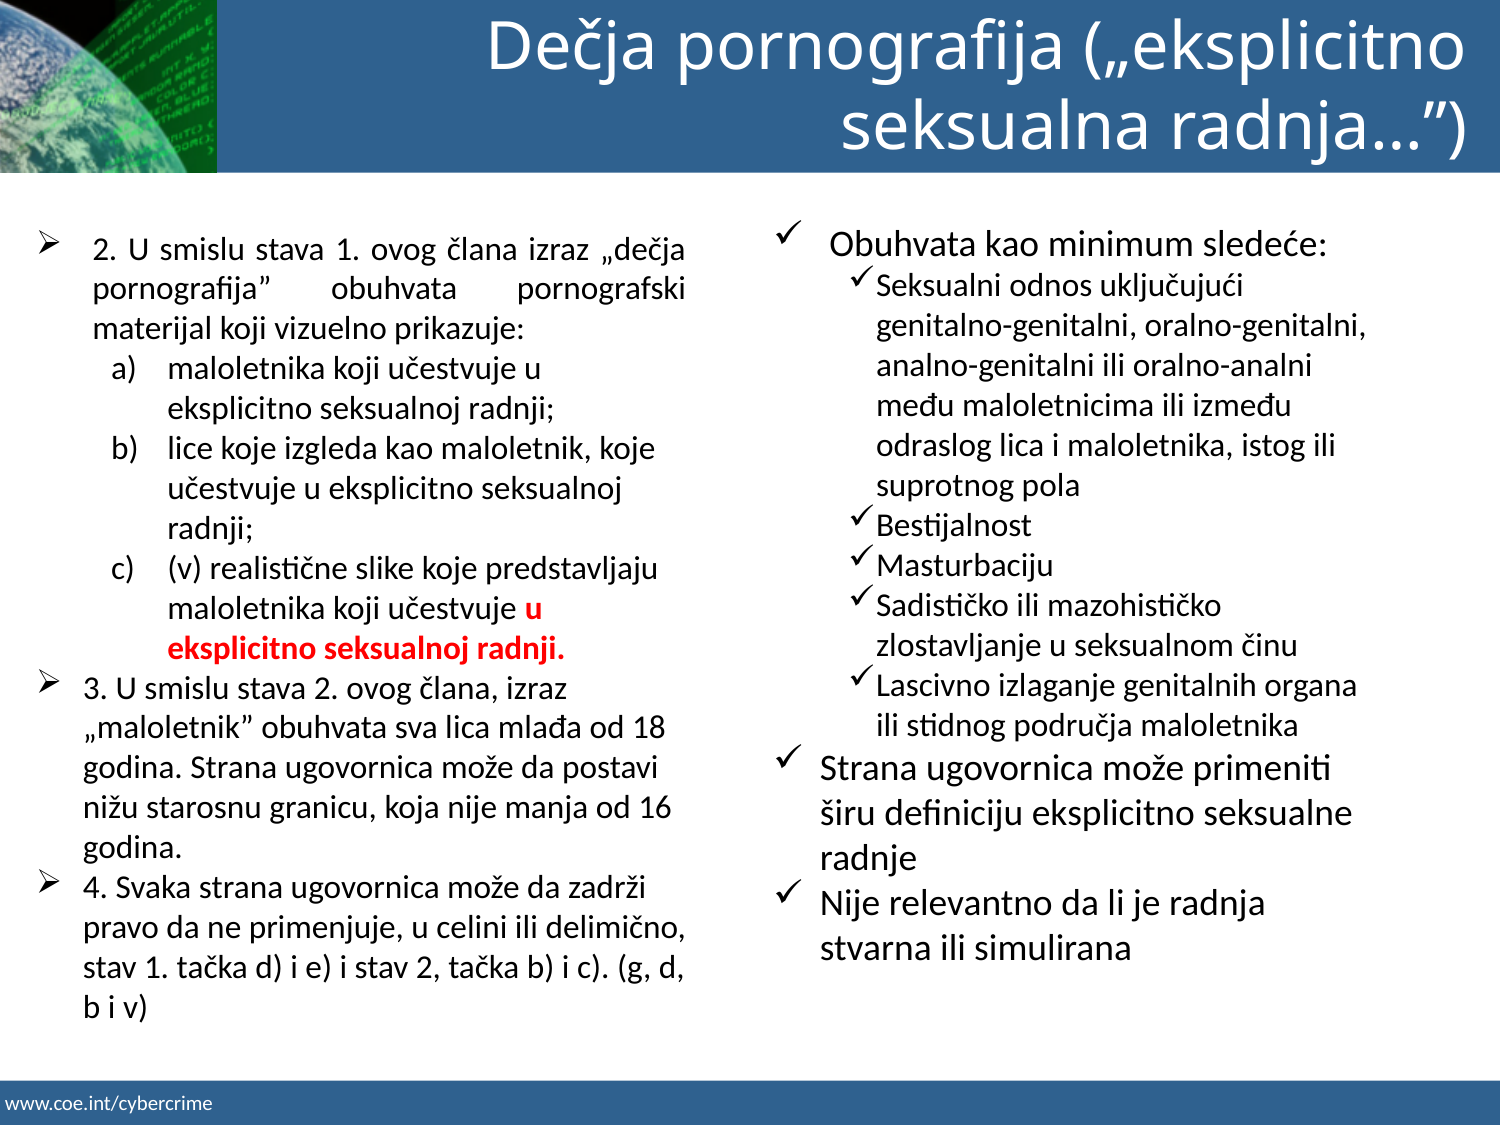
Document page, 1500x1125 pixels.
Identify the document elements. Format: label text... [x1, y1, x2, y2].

text_box Dečja pornografija („eksplicitno seksualna radnja…”) [230, 0, 1483, 171]
text_box 2. U smislu stava 1. ovog člana izraz „dečja pornografija” obuhvata pornografski materijal koji vizuelno prikazuje: maloletnika koji učestvuje u eksplicitno seksualnoj radnji; lice koje izgleda kao maloletnik, koje učestvuje u eksplicitno seksualnoj radnji; (v) realistične slike koje predstavljaju maloletnika koji učestvuje u eksplicitno seksualnoj radnji. 3. U smislu stava 2. ovog člana, izraz „maloletnik” obuhvata sva lica mlađa od 18 godina. Strana ugovornica može da postavi nižu starosnu granicu, koja nije manja od 16 godina. 4. Svaka strana ugovornica može da zadrži pravo da ne primenjuje, u celini ili delimično, stav 1. tačka d) i e) i stav 2, tačka b) i c). (g, d, b i v) [21, 219, 702, 1033]
text_box Obuhvata kao minimum sledeće: Seksualni odnos uključujući genitalno-genitalni, oralno-genitalni, analno-genitalni ili oralno-analni među maloletnicima ili između odraslog lica i maloletnika, istog ili suprotnog pola Bestijalnost Masturbaciju Sadističko ili mazohističko zlostavljanje u seksualnom činu Lascivno izlaganje genitalnih organa ili stidnog područja maloletnika Strana ugovornica može primeniti širu definiciju eksplicitno seksualne radnje Nije relevantno da li je radnja stvarna ili simulirana [758, 211, 1392, 1013]
picture [0, 0, 217, 173]
